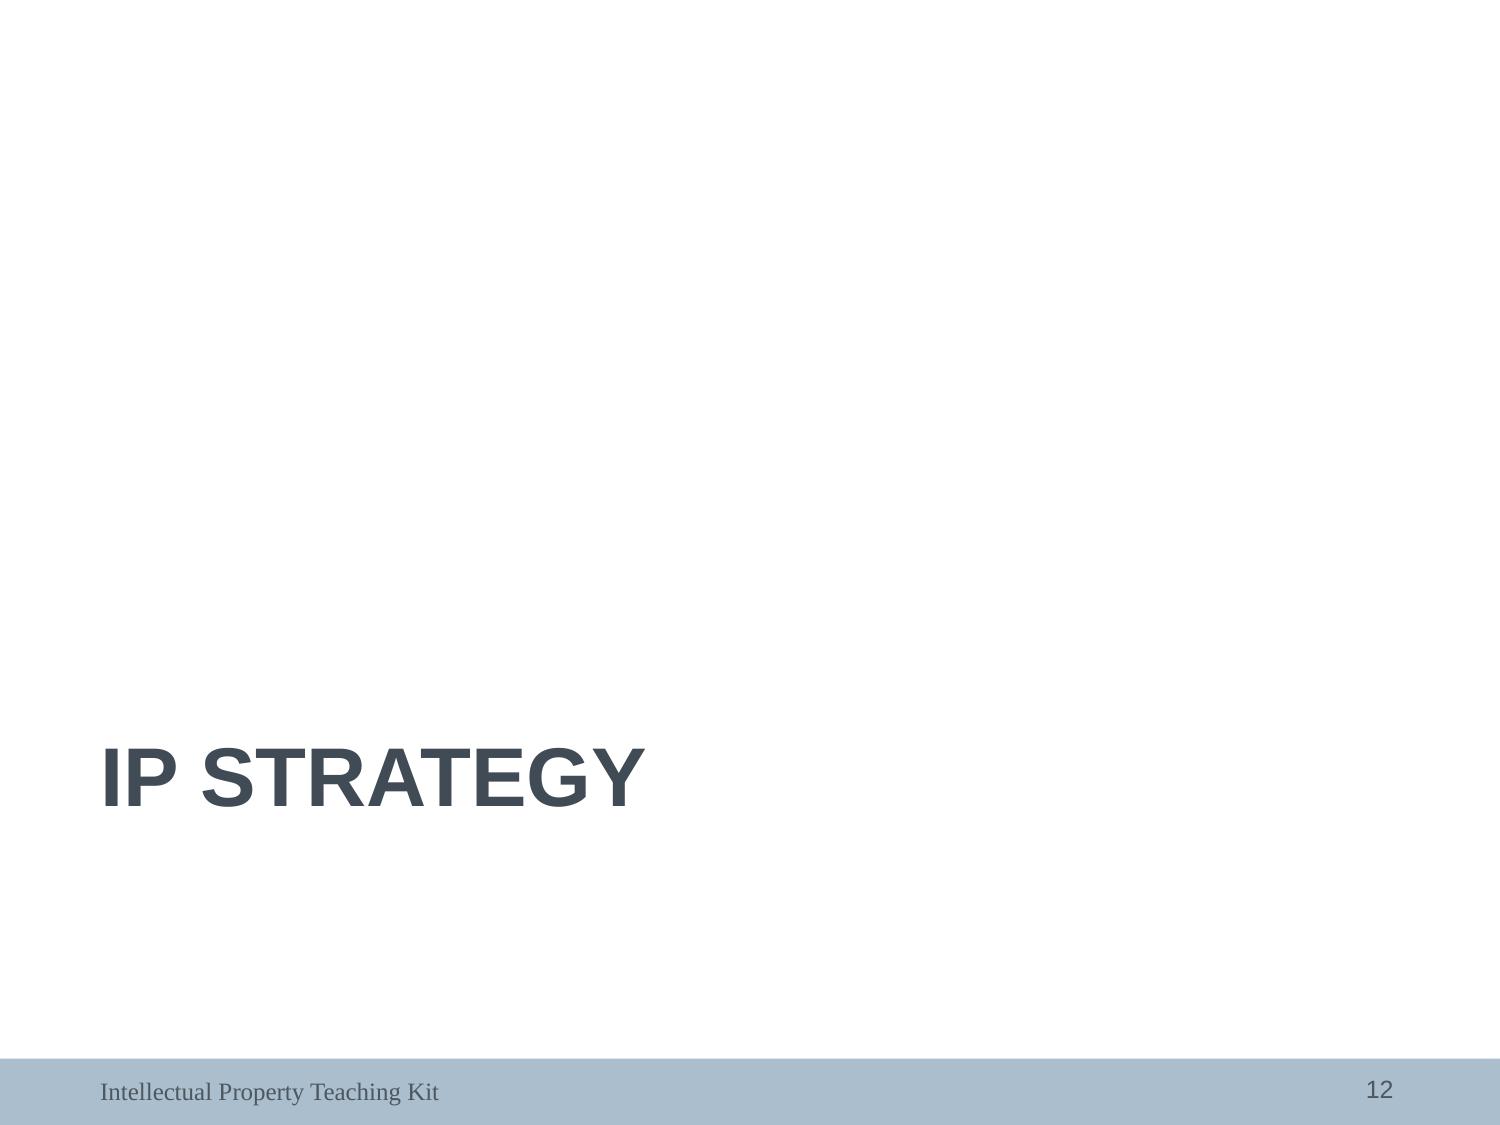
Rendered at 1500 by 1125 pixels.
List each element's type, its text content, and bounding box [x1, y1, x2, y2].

title IP STRATEGY [100, 722, 1394, 947]
text_box 12 [1269, 1070, 1394, 1106]
footer Intellectual Property Teaching Kit [100, 1074, 988, 1125]
